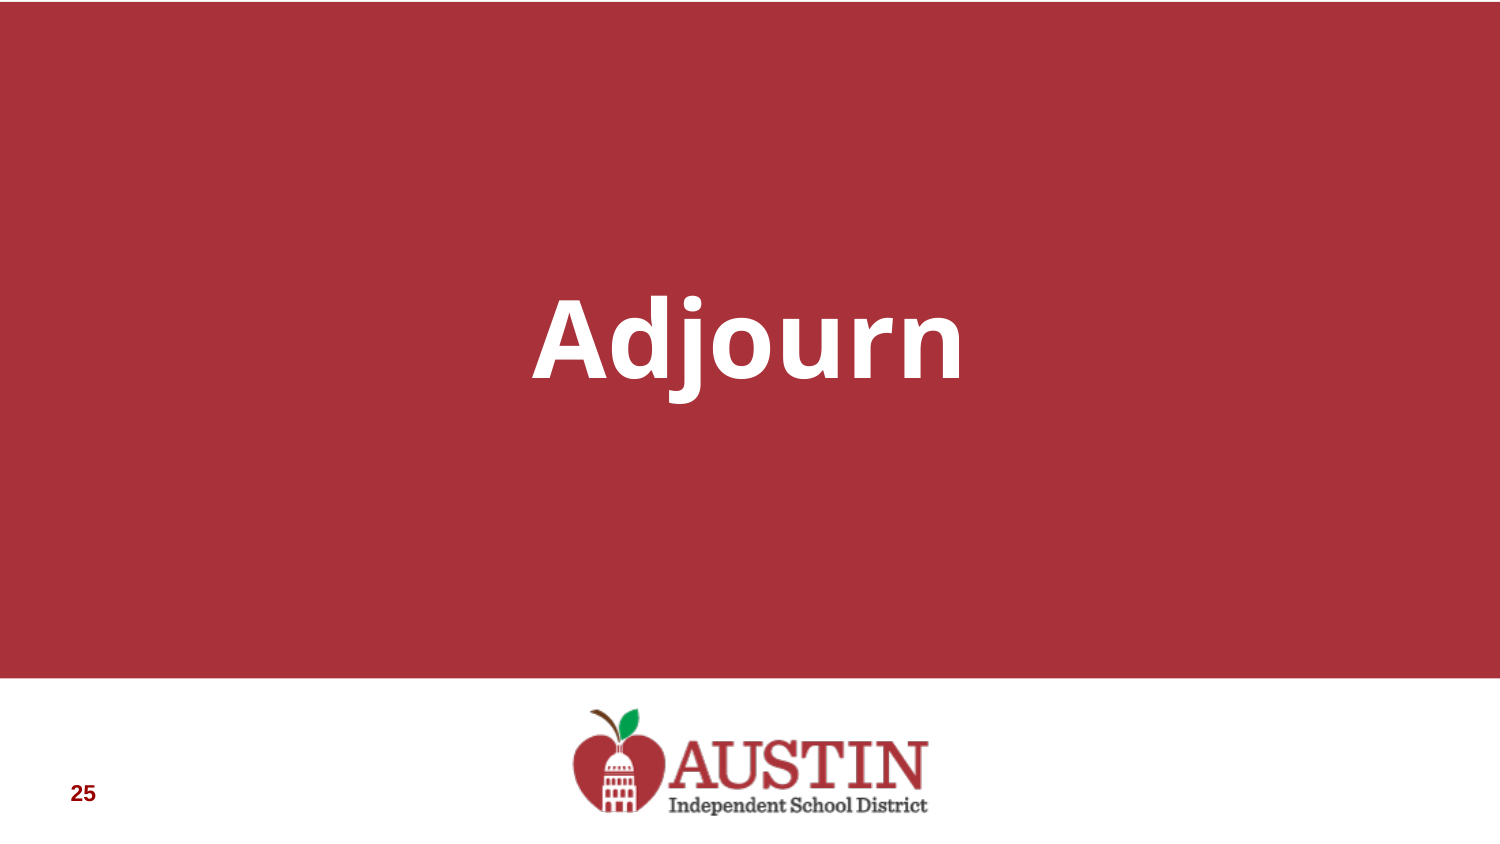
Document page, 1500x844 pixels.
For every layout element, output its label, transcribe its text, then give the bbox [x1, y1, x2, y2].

text_box [0, 1, 1500, 679]
picture [565, 692, 934, 831]
slide_number ‹#› [21, 761, 112, 827]
title Adjourn [51, 29, 1449, 644]
